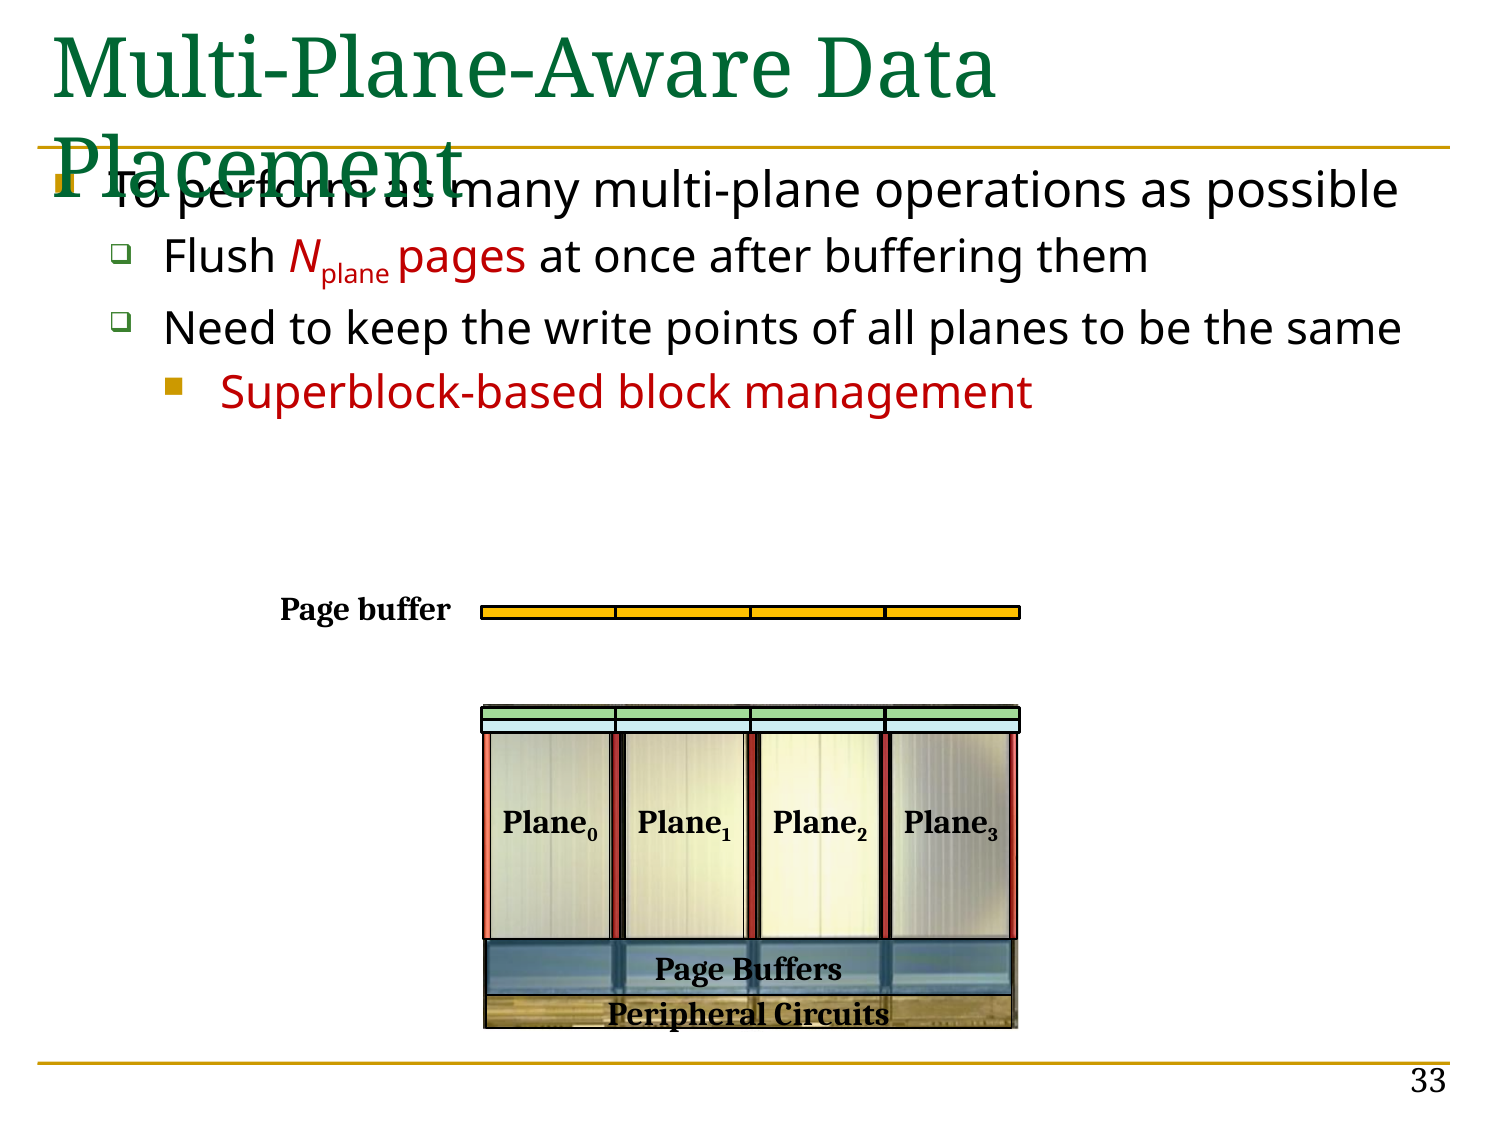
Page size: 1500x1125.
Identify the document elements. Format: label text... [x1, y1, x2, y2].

title Multi-Plane-Aware Data Placement [36, 6, 1449, 119]
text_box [478, 699, 1022, 1032]
list To perform as many multi-plane operations as possible Flush Nplane pages at once after buffering them Need to keep the write points of all planes to be the same Superblock-based block management [37, 149, 1450, 1063]
slide_number 33 [1111, 1036, 1462, 1112]
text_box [480, 605, 1021, 619]
text_box Page buffer [265, 579, 467, 635]
